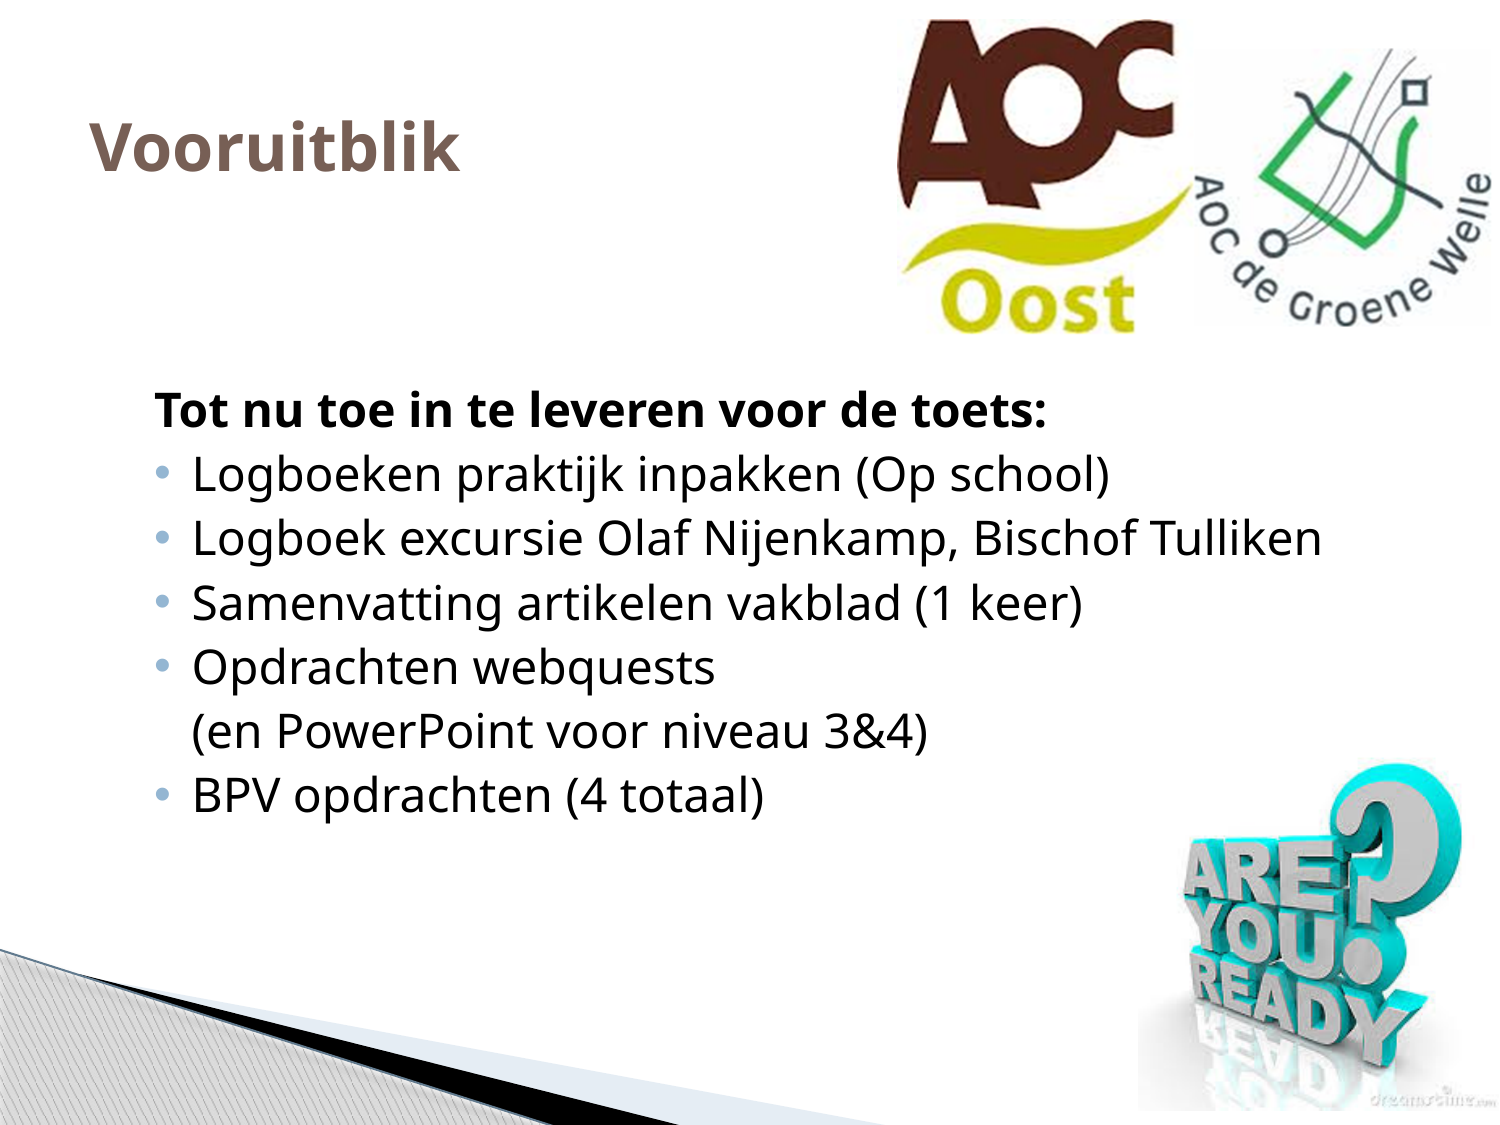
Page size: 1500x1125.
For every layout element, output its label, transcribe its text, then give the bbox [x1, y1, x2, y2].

list Tot nu toe in te leveren voor de toets: Logboeken praktijk inpakken (Op school) Logboek excursie Olaf Nijenkamp, Bischof Tulliken Samenvatting artikelen vakblad (1 keer) Opdrachten webquests (en PowerPoint voor niveau 3&4) BPV opdrachten (4 totaal) [75, 244, 1425, 986]
picture [897, 18, 1500, 357]
title Vooruitblik [75, 45, 891, 244]
picture [1138, 745, 1499, 1111]
